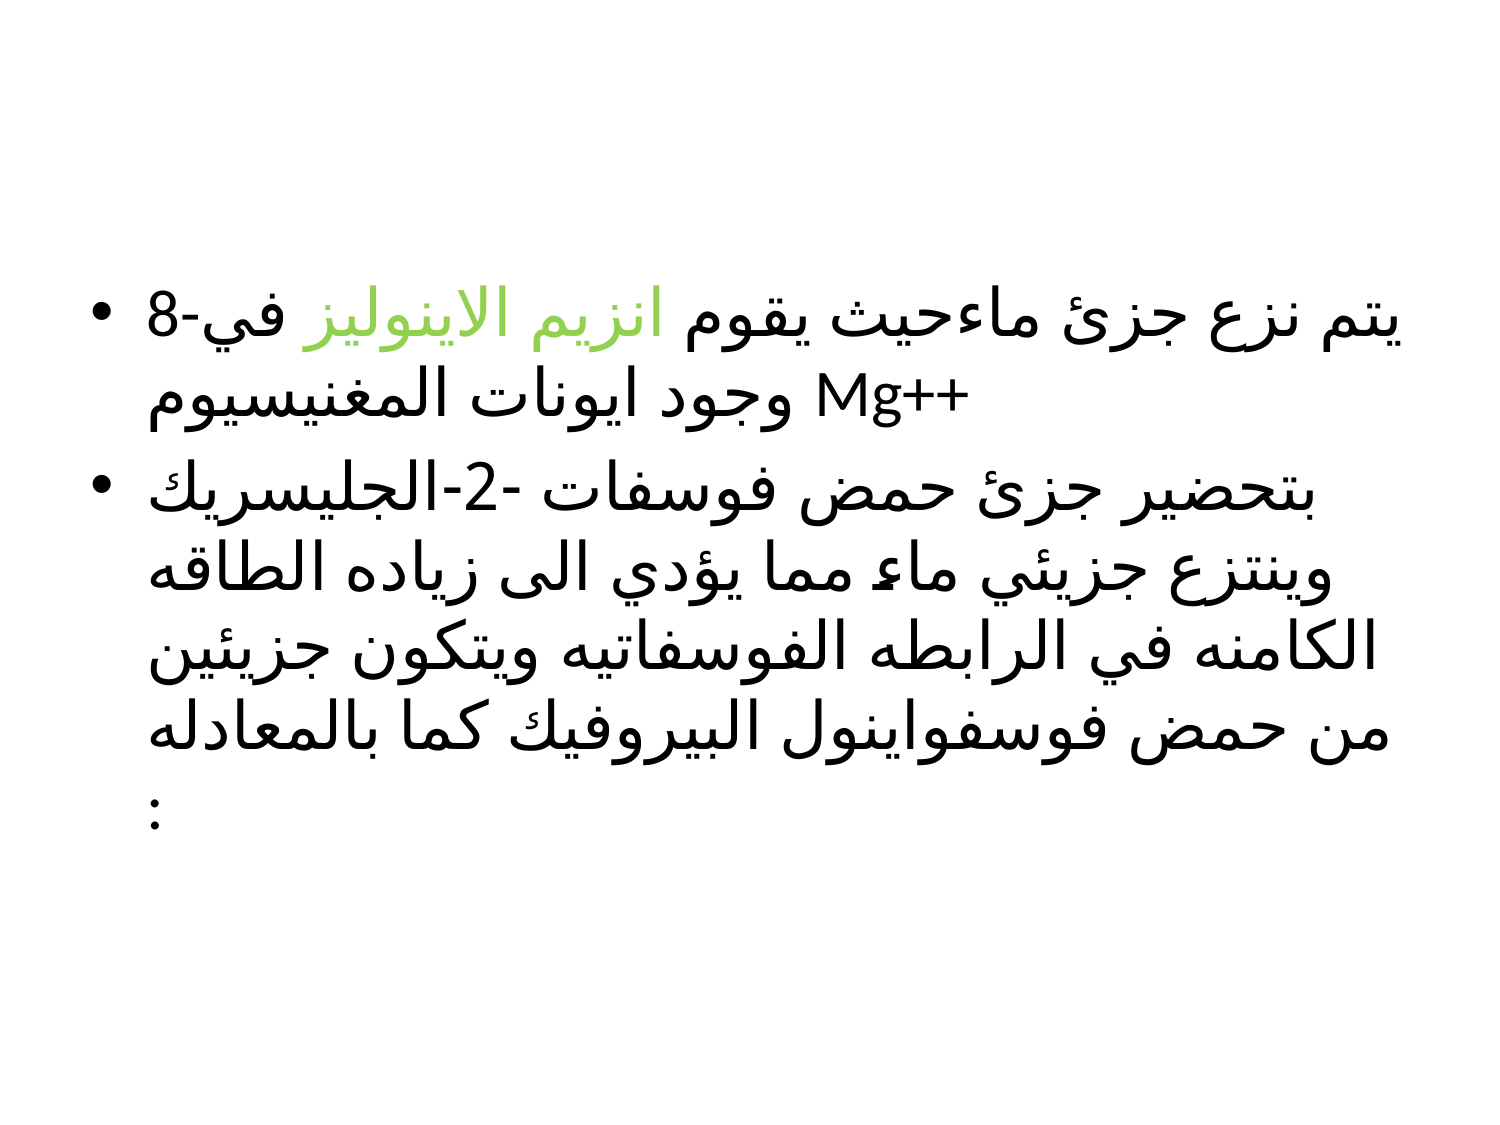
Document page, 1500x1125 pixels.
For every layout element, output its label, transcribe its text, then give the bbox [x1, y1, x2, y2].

list 8-يتم نزع جزئ ماءحيث يقوم انزيم الاينوليز في وجود ايونات المغنيسيوم Mg++ بتحضير جزئ حمض فوسفات -2-الجليسريك وينتزع جزيئي ماء مما يؤدي الى زياده الطاقه الكامنه في الرابطه الفوسفاتيه ويتكون جزيئين من حمض فوسفواينول البيروفيك كما بالمعادله : [75, 262, 1425, 1005]
